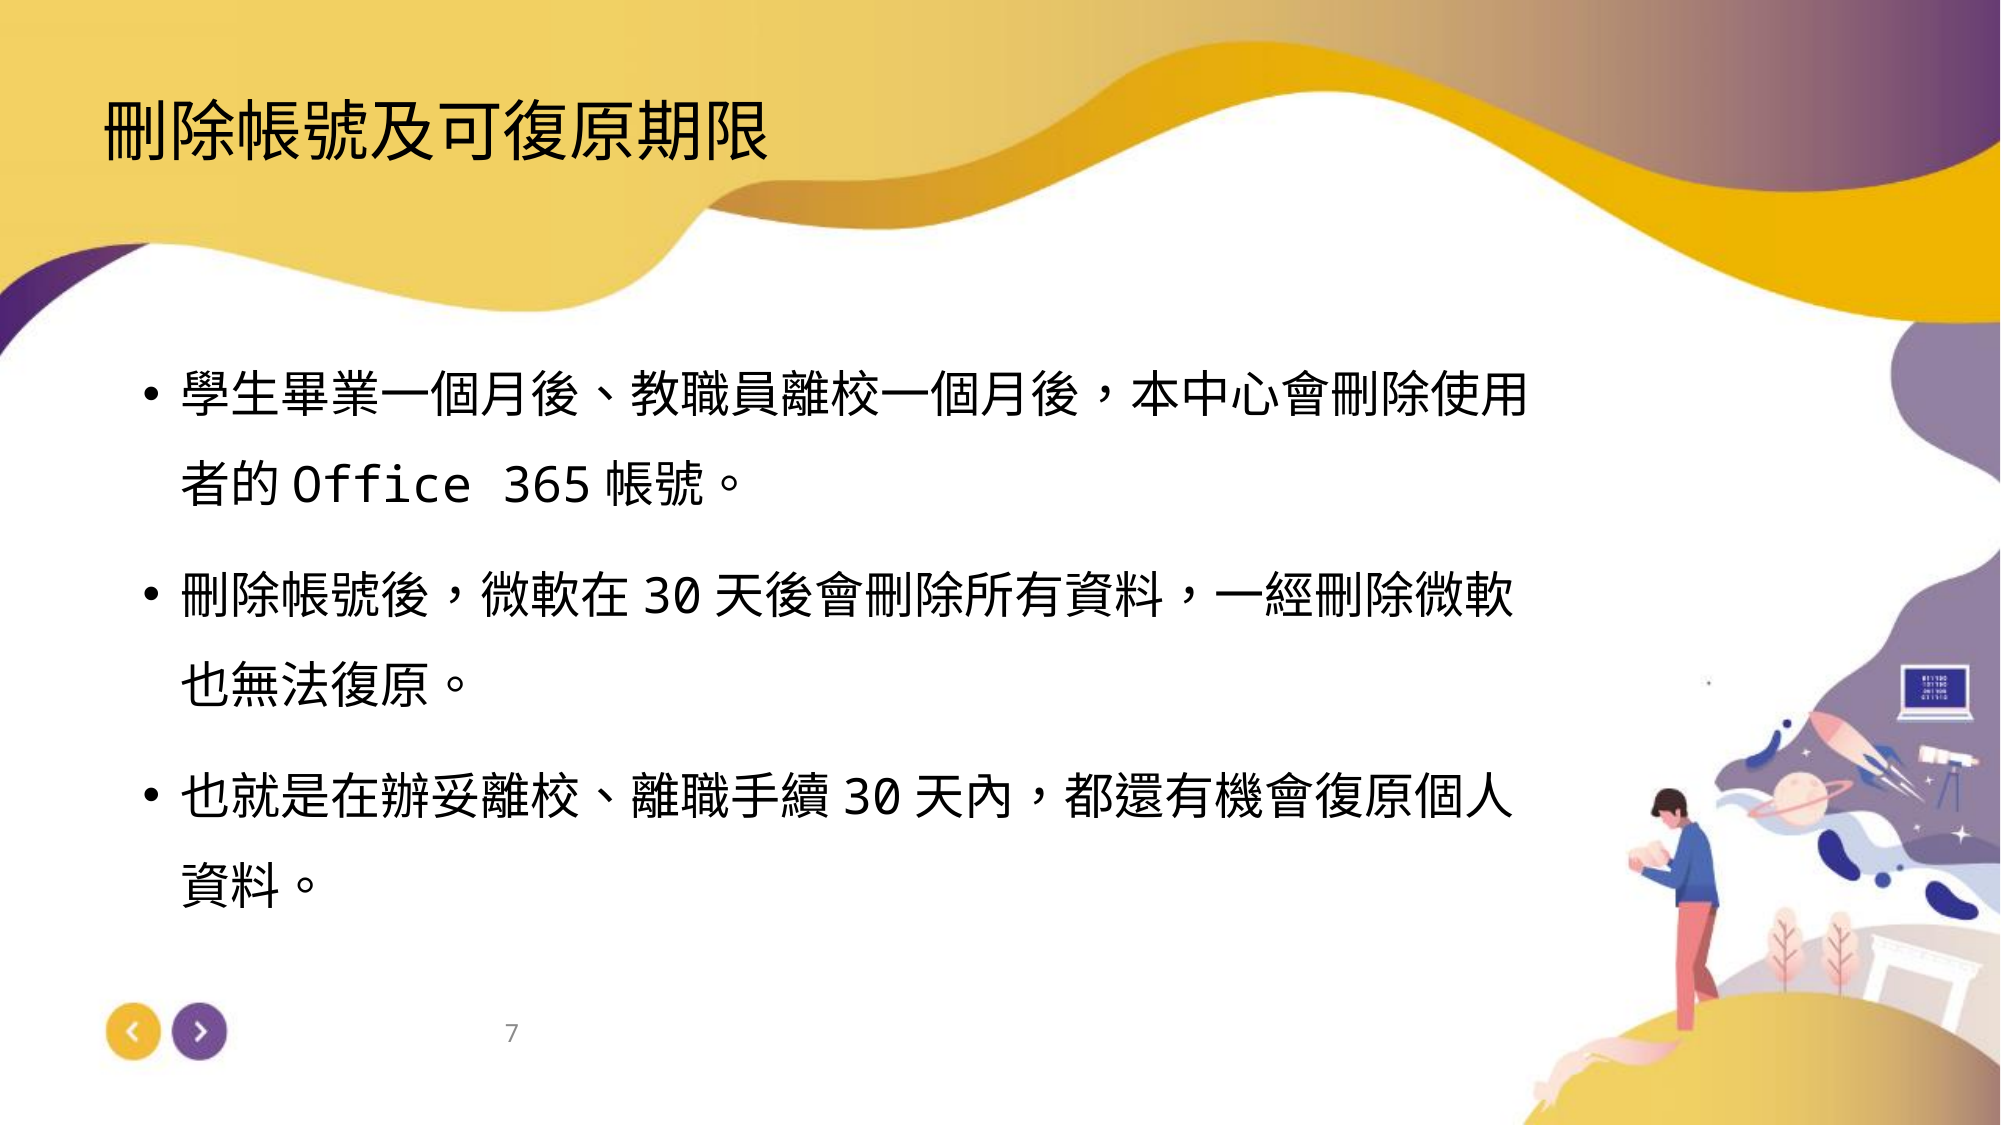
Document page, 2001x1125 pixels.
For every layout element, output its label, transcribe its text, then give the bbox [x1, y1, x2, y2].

list 學生畢業一個月後、教職員離校一個月後，本中心會刪除使用者的Office 365帳號。 刪除帳號後，微軟在30天後會刪除所有資料，一經刪除微軟也無法復原。 也就是在辦妥離校、離職手續30天內，都還有機會復原個人資料。 [128, 325, 1563, 978]
picture [0, 0, 2001, 1125]
list 刪除帳號及可復原期限 [87, 90, 873, 170]
